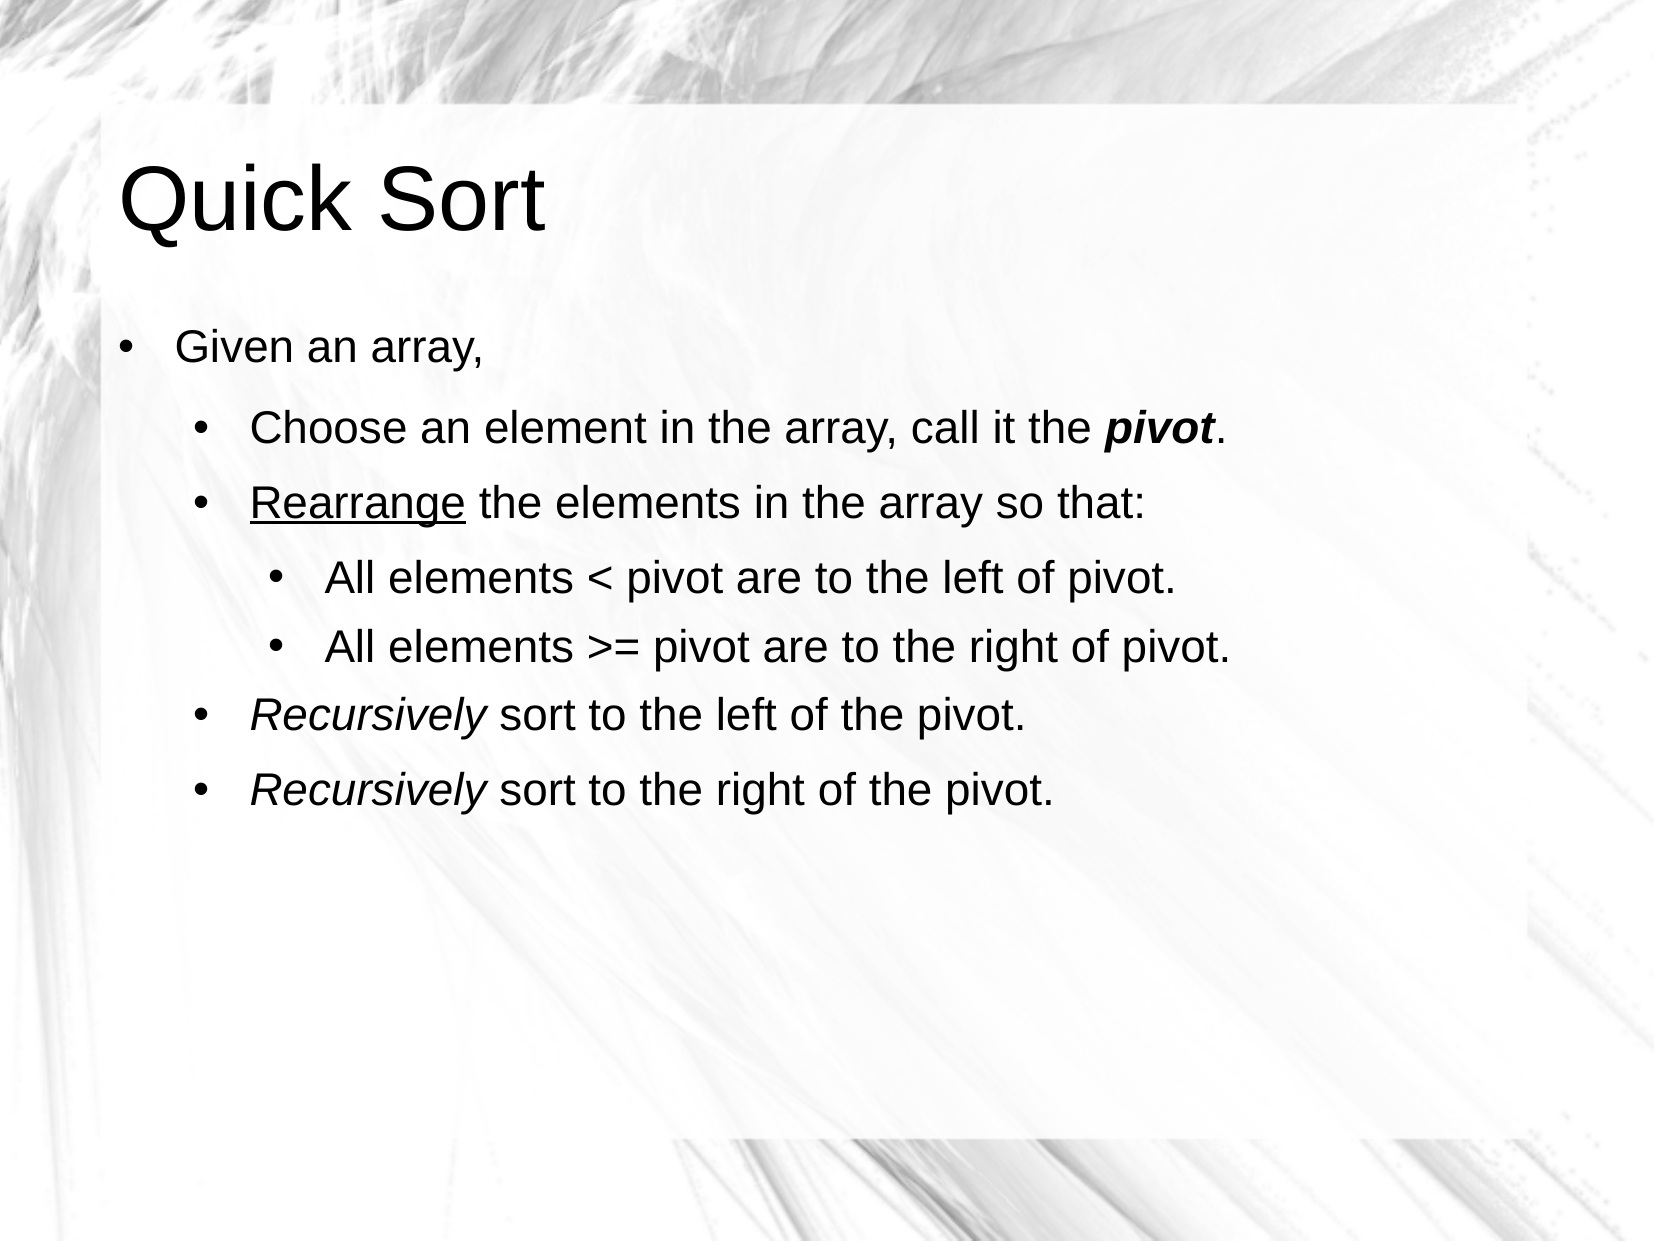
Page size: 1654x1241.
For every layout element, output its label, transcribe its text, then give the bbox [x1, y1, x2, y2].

list Given an array, Choose an element in the array, call it the pivot. Rearrange the elements in the array so that: All elements < pivot are to the left of pivot. All elements >= pivot are to the right of pivot. Recursively sort to the left of the pivot. Recursively sort to the right of the pivot. [118, 319, 1571, 1109]
title Quick Sort [118, 112, 1506, 281]
picture [0, 0, 1654, 1241]
